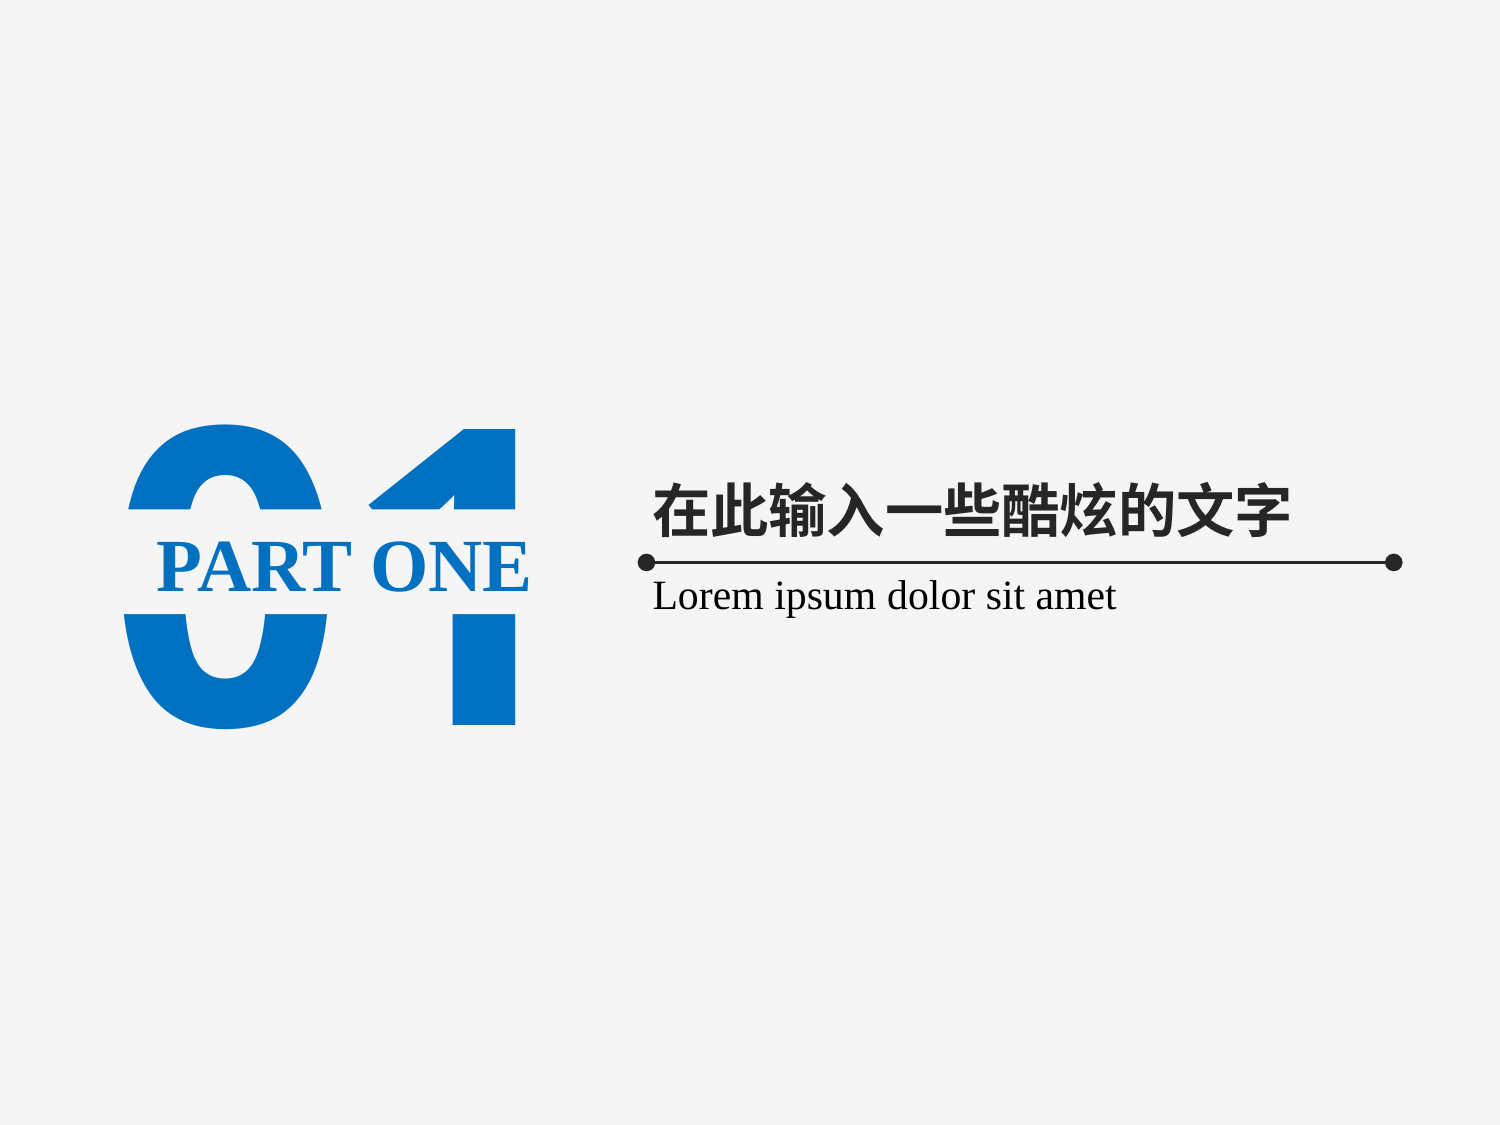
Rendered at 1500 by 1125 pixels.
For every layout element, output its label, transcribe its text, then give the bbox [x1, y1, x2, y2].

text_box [637, 553, 1403, 572]
text_box Lorem ipsum dolor sit amet [637, 572, 1400, 626]
text_box 在此输入一些酷炫的文字 [637, 466, 1403, 552]
text_box PART ONE [79, 509, 610, 615]
text_box 01 [0, 303, 690, 816]
